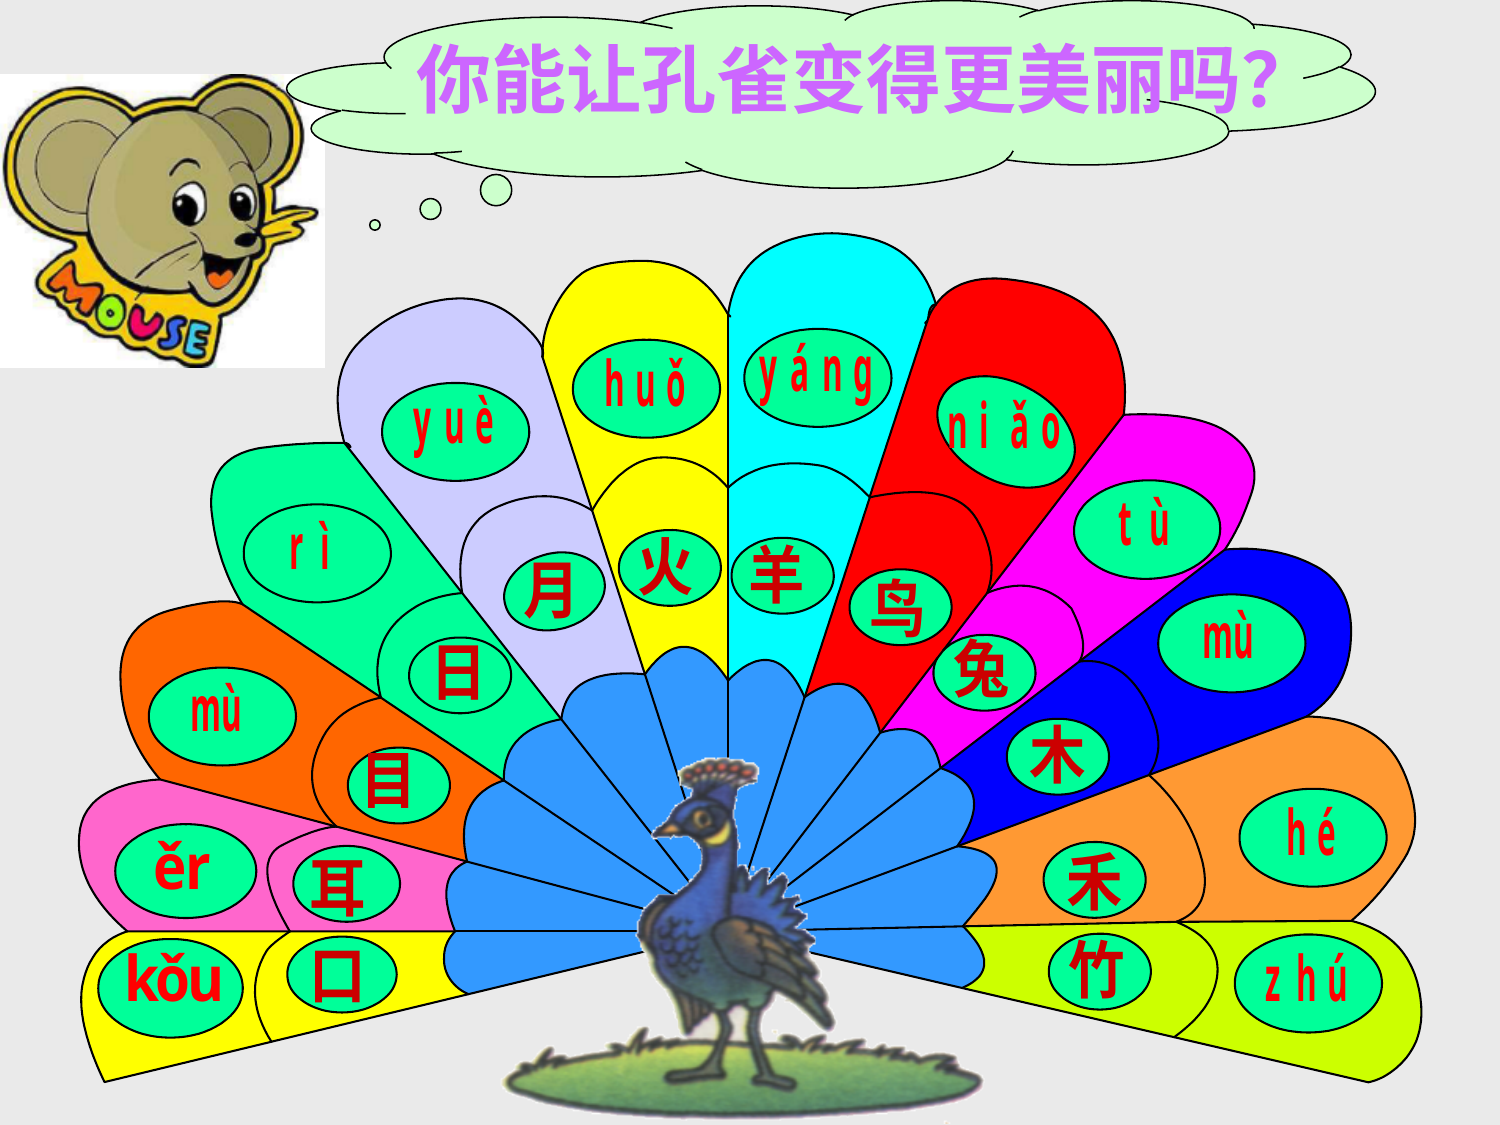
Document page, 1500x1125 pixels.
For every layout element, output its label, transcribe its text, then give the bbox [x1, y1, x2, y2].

text_box 你能让孔雀变得更美丽吗？ [401, 24, 1331, 130]
text_box [1331, 38, 1376, 119]
picture [0, 74, 326, 368]
text_box [458, 0, 1253, 24]
text_box [308, 39, 1251, 189]
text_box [73, 227, 1427, 1088]
picture [487, 739, 988, 1124]
text_box [420, 198, 441, 220]
text_box [369, 219, 381, 226]
text_box [480, 174, 512, 206]
